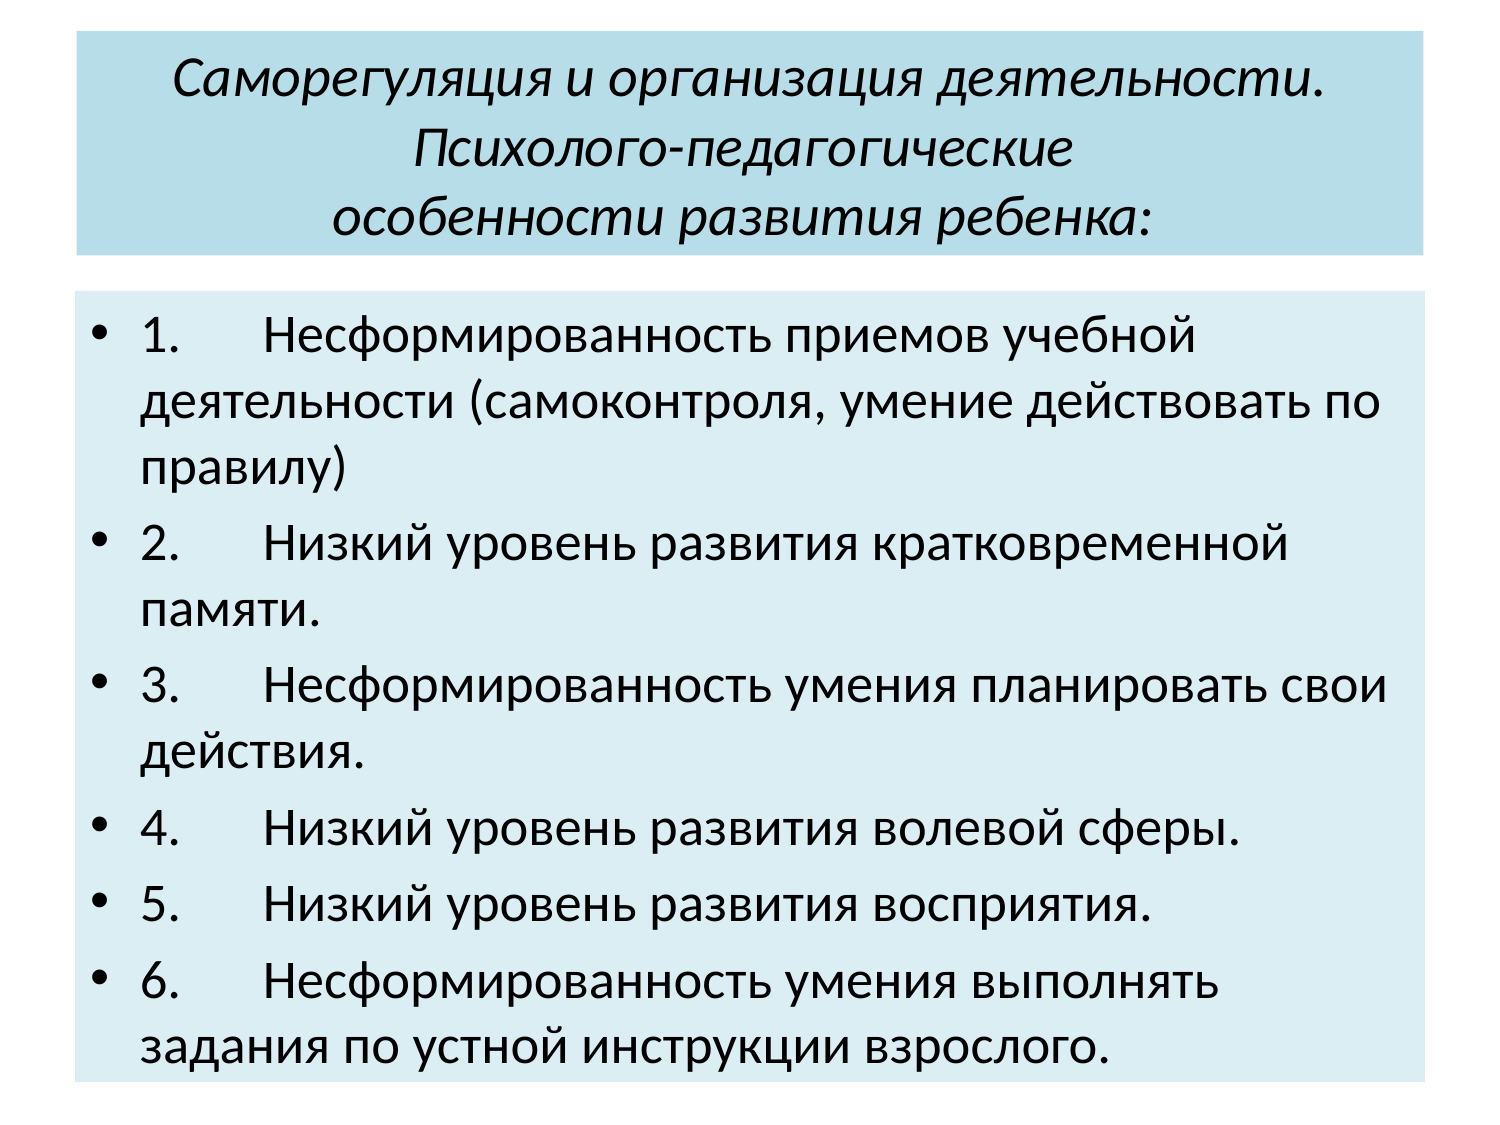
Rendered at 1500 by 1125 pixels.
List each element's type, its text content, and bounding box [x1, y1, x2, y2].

list 1. Несформированность приемов учебной деятельности (самоконтроля, умение действовать по правилу) 2. Низкий уровень развития кратковременной памяти. 3. Несформированность умения планировать свои действия. 4. Низкий уровень развития волевой сферы. 5. Низкий уровень развития восприятия. 6. Несформированность умения выполнять задания по устной инструкции взрослого. [75, 290, 1425, 1083]
title Саморегуляция и организация деятельности. Психолого-педагогические особенности развития ребенка: [76, 30, 1424, 256]
